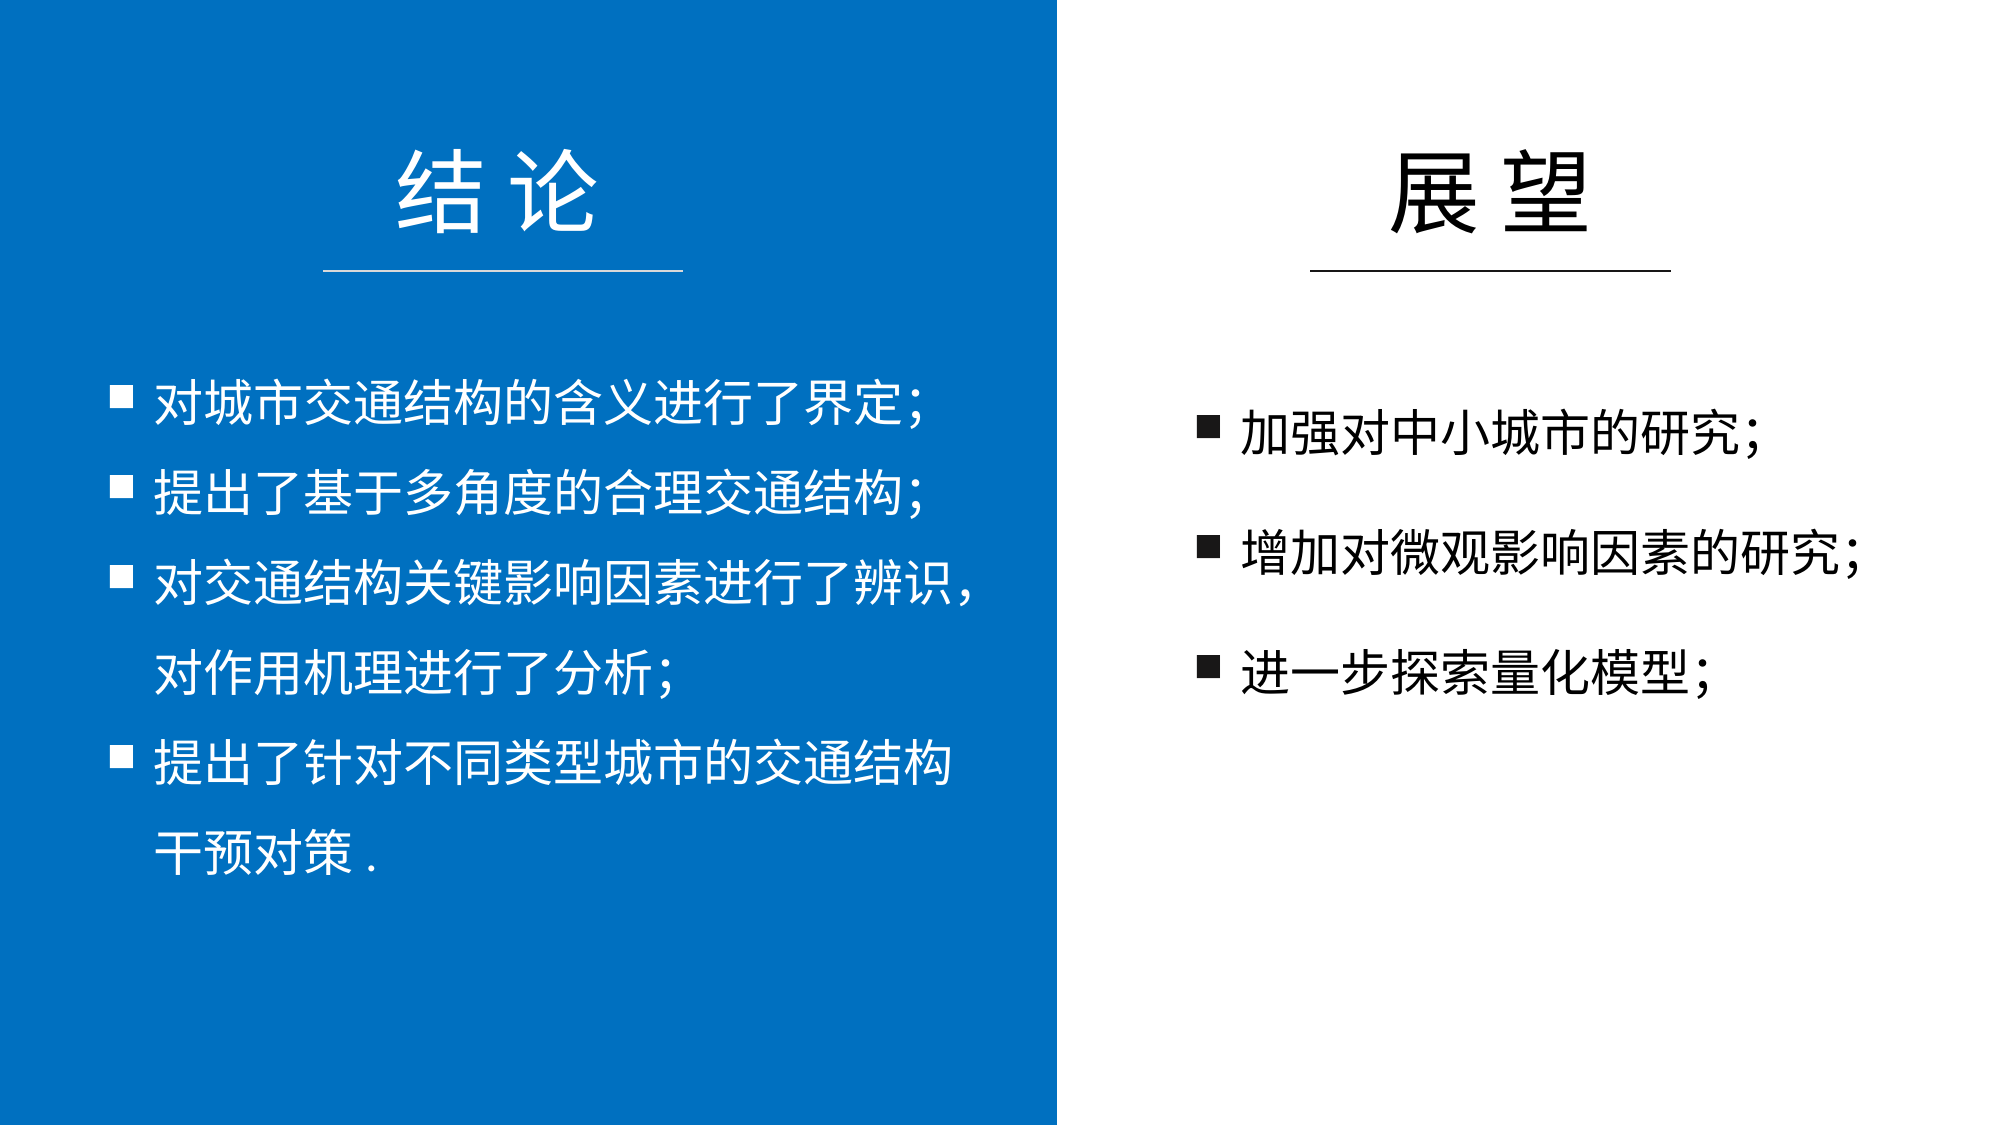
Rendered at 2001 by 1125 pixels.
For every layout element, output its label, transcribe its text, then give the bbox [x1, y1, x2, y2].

text_box 结 论 [380, 127, 615, 252]
text_box 对城市交通结构的含义进行了界定； 提出了基于多角度的合理交通结构； 对交通结构关键影响因素进行了辨识，对作用机理进行了分析； 提出了针对不同类型城市的交通结构干预对策. [91, 334, 977, 889]
text_box 展 望 [1373, 127, 1608, 252]
text_box 加强对中小城市的研究； 增加对微观影响因素的研究； 进一步探索量化模型； [1178, 334, 2000, 709]
